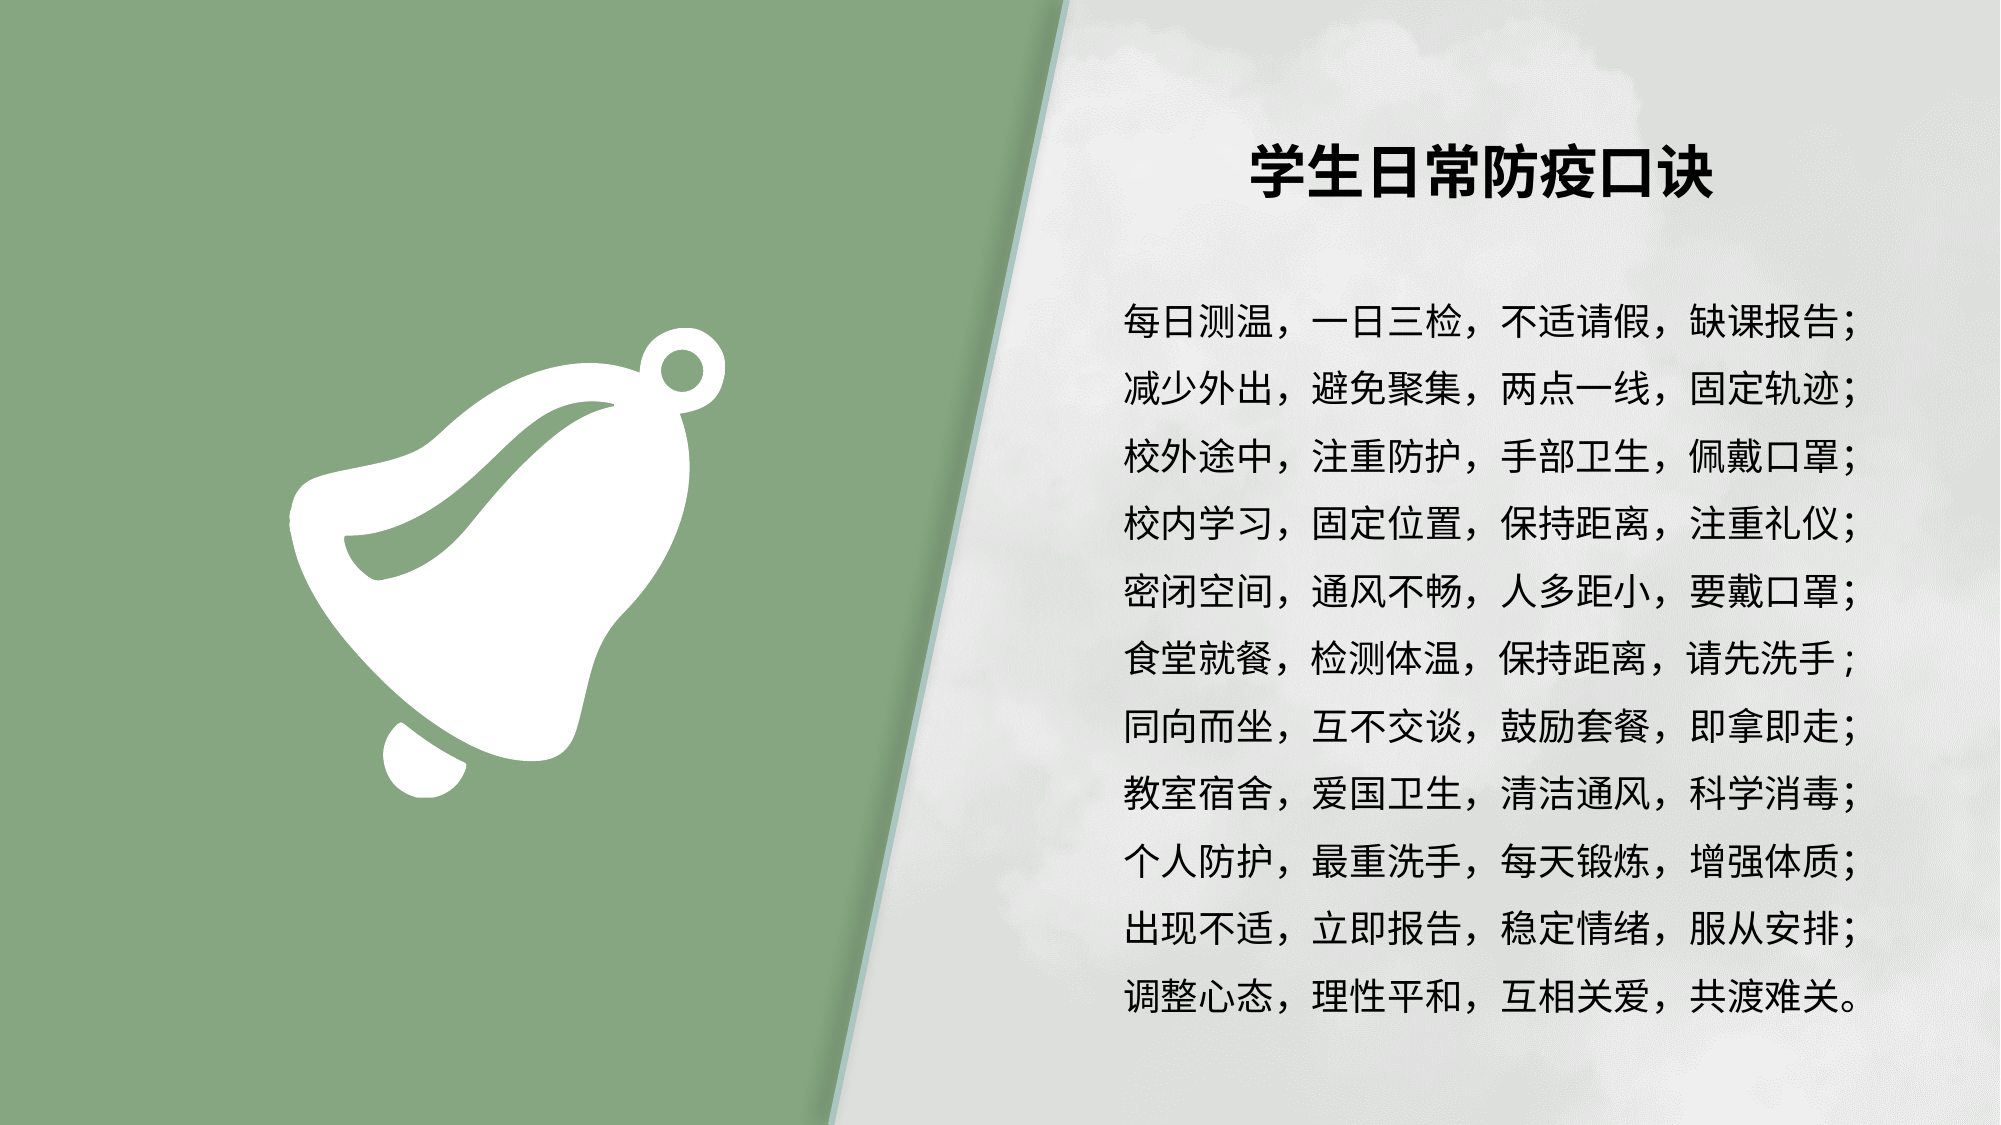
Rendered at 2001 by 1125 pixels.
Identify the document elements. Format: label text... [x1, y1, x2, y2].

text_box 每日测温，一日三检，不适请假，缺课报告； 减少外出，避免聚集，两点一线，固定轨迹； 校外途中，注重防护，手部卫生，佩戴口罩； 校内学习，固定位置，保持距离，注重礼仪； 密闭空间，通风不畅，人多距小，要戴口罩； 食堂就餐，检测体温，保持距离，请先洗手; 同向而坐，互不交谈，鼓励套餐，即拿即走； 教室宿舍，爱国卫生，清洁通风，科学消毒； 个人防护，最重洗手，每天锻炼，增强体质； 出现不适，立即报告，稳定情绪，服从安排； 调整心态，理性平和，互相关爱，共渡难关。 [1108, 268, 1856, 1026]
picture [1067, 0, 2001, 1125]
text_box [0, 0, 1067, 1125]
text_box 学生日常防疫口诀 [1233, 127, 1730, 213]
